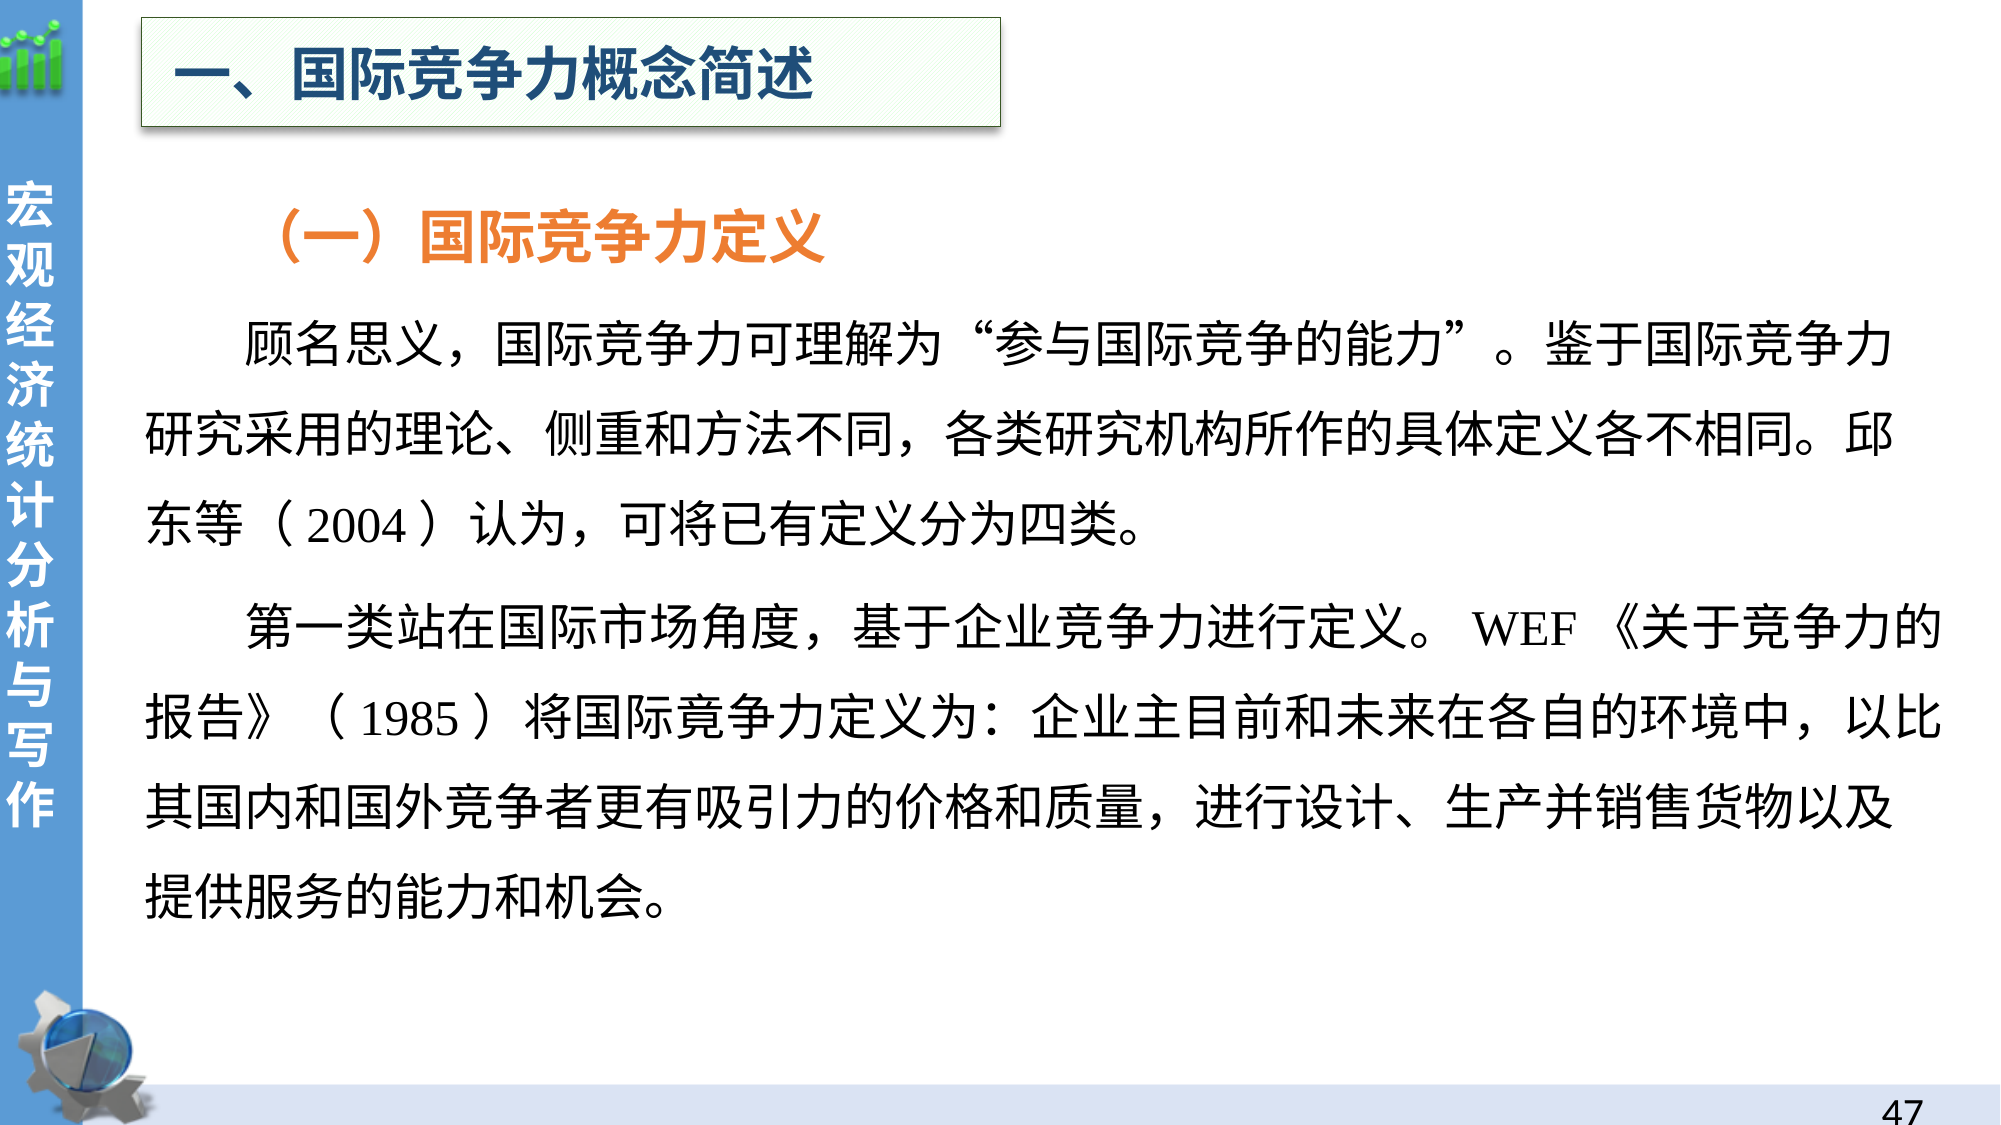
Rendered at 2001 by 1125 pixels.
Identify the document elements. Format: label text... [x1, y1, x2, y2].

slide_number 46 [1786, 1085, 1940, 1125]
text_box （一）国际竞争力定义 顾名思义，国际竞争力可理解为“参与国际竞争的能力”。鉴于国际竞争力研究采用的理论、侧重和方法不同，各类研究机构所作的具体定义各不相同。邱东等（2004）认为，可将已有定义分为四类。 第一类站在国际市场角度，基于企业竞争力进行定义。WEF《关于竞争力的报告》（1985）将国际竟争力定义为：企业主目前和未来在各自的环境中，以比其国内和国外竞争者更有吸引力的价格和质量，进行设计、生产并销售货物以及提供服务的能力和机会。 [105, 141, 1934, 1040]
picture [0, 0, 2001, 1125]
text_box 一、国际竞争力概念简述 [141, 17, 1000, 127]
